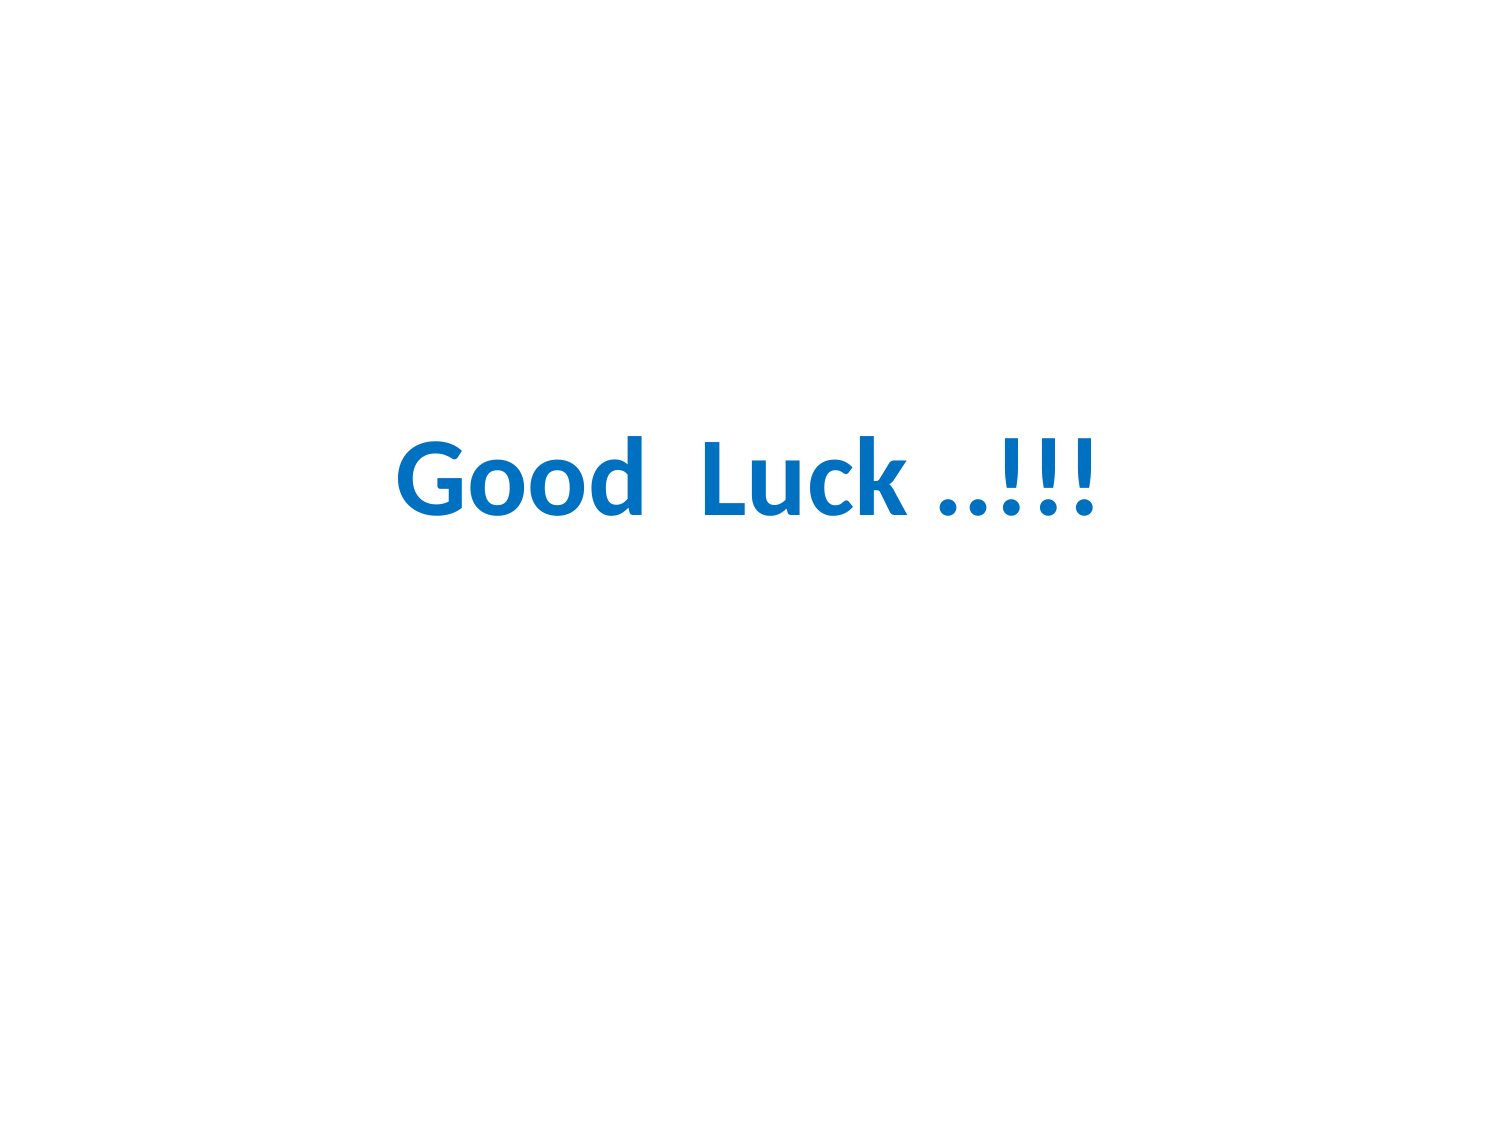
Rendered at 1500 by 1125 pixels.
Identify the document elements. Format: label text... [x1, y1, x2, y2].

title Good Luck ..!!! [112, 349, 1388, 591]
